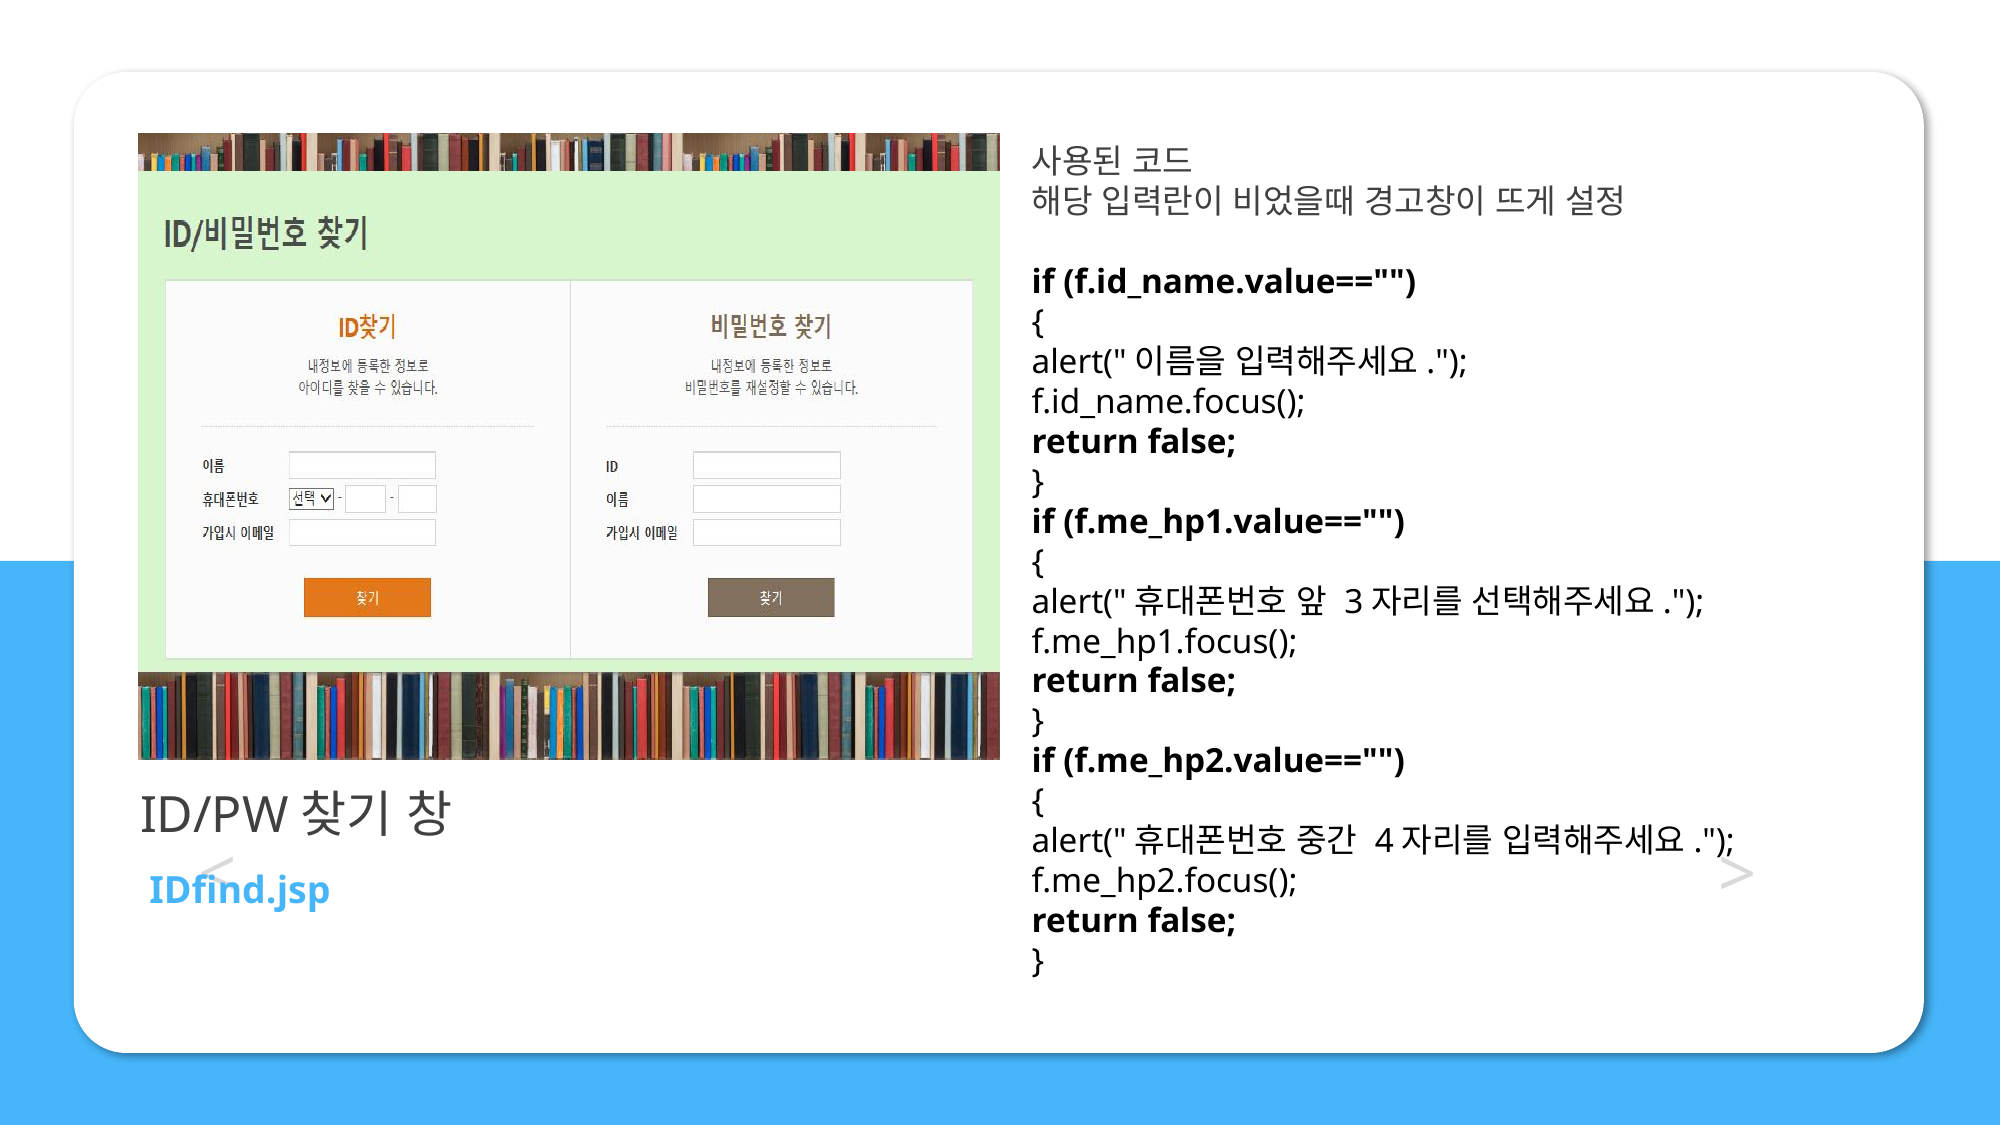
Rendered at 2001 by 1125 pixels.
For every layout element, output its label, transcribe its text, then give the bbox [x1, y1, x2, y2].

picture [138, 133, 1000, 760]
text_box < [183, 851, 252, 859]
text_box 사용된 코드 해당 입력란이 비었을때 경고창이 뜨게 설정 if (f.id_name.value=="") { alert("이름을 입력해주세요."); f.id_name.focus(); return false; } if (f.me_hp1.value=="") { alert("휴대폰번호 앞 3자리를 선택해주세요."); f.me_hp1.focus(); return false; } if (f.me_hp2.value=="") { alert("휴대폰번호 중간 4자리를 입력해주세요."); f.me_hp2.focus(); return false; } [1016, 133, 2000, 1027]
text_box [72, 70, 1925, 1054]
text_box ID/PW찾기 창 [125, 775, 468, 851]
text_box IDfind.jsp [134, 859, 346, 919]
text_box [0, 560, 2000, 1125]
